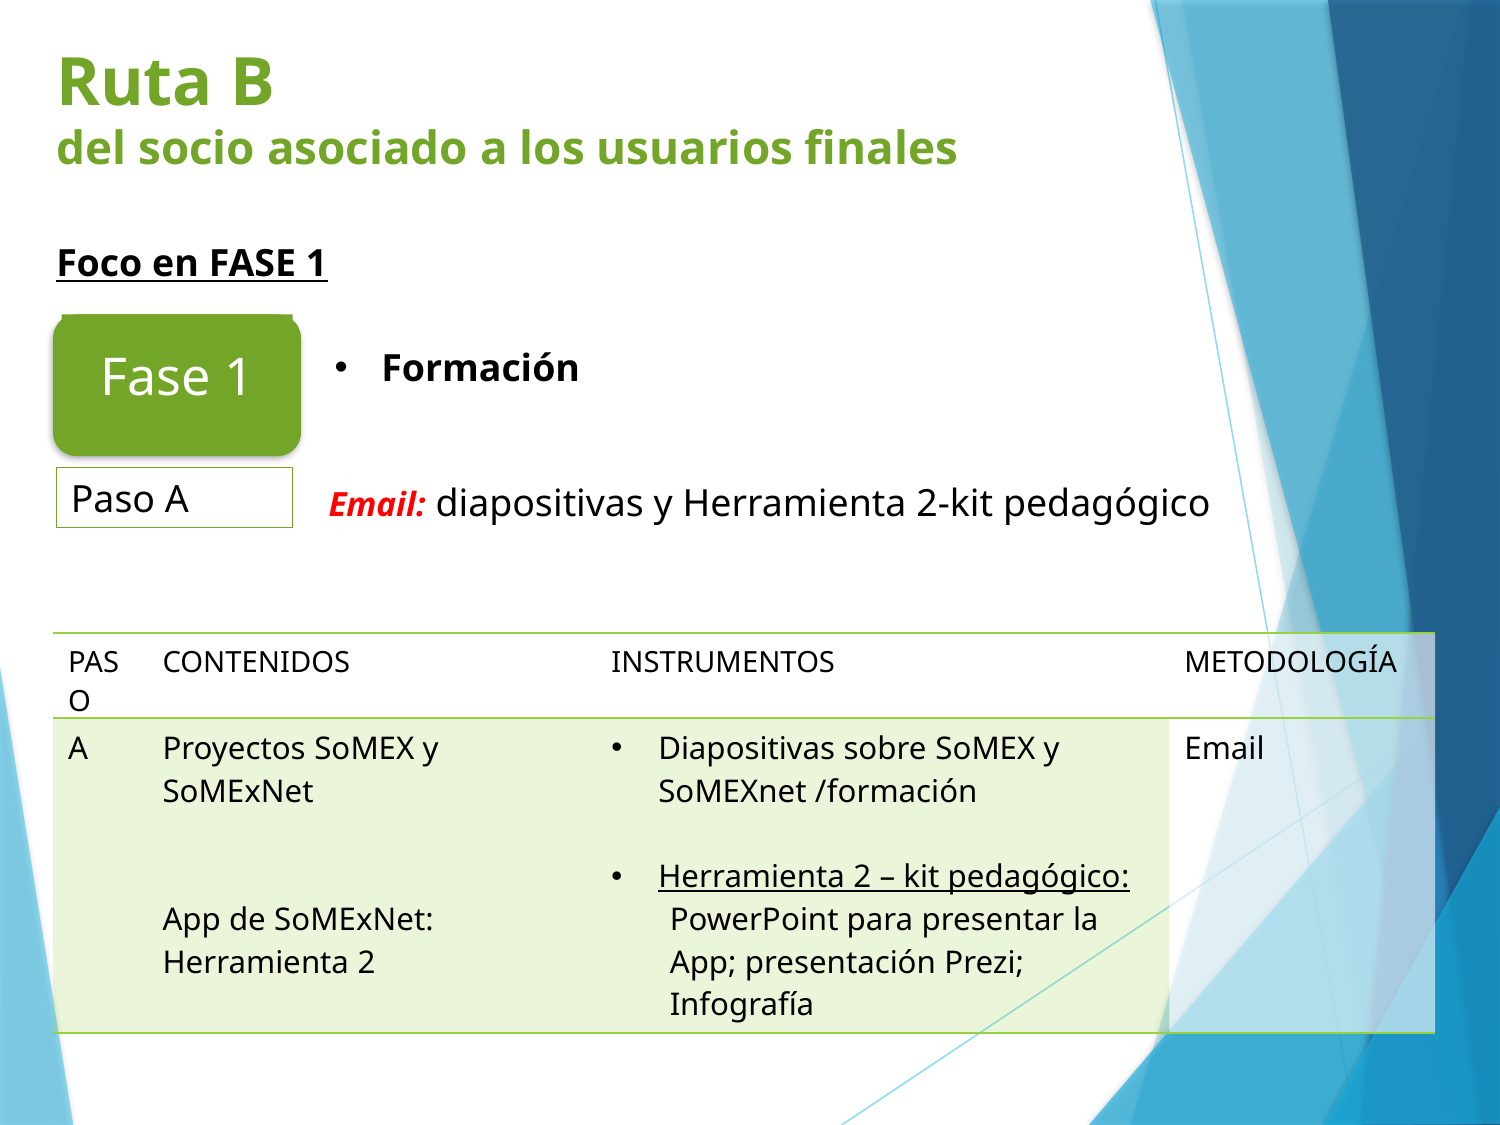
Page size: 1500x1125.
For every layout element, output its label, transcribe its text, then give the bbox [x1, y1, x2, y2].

table_cell A [53, 719, 148, 1032]
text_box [52, 313, 302, 457]
table_cell Email [1169, 719, 1435, 1032]
text_box Email: diapositivas y Herramienta 2-kit pedagógico [313, 471, 1226, 532]
text_box Paso A [56, 467, 293, 528]
table_header INSTRUMENTOS [596, 634, 1169, 717]
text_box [324, 302, 1500, 432]
table_cell Proyectos SoMEX y SoMExNet App de SoMExNet: Herramienta 2 [148, 719, 596, 1032]
text_box Foco en FASE 1 [41, 231, 1187, 300]
table_header CONTENIDOS [148, 634, 596, 717]
table_header METODOLOGÍA [1169, 634, 1435, 717]
title Ruta B del socio asociado a los usuarios finales [41, 30, 1415, 114]
table_cell Diapositivas sobre SoMEX y SoMEXnet /formación Herramienta 2 – kit pedagógico: PowerPoint para presentar la App; presentación Prezi; Infografía [596, 719, 1169, 1032]
table_header PASO [53, 634, 148, 717]
